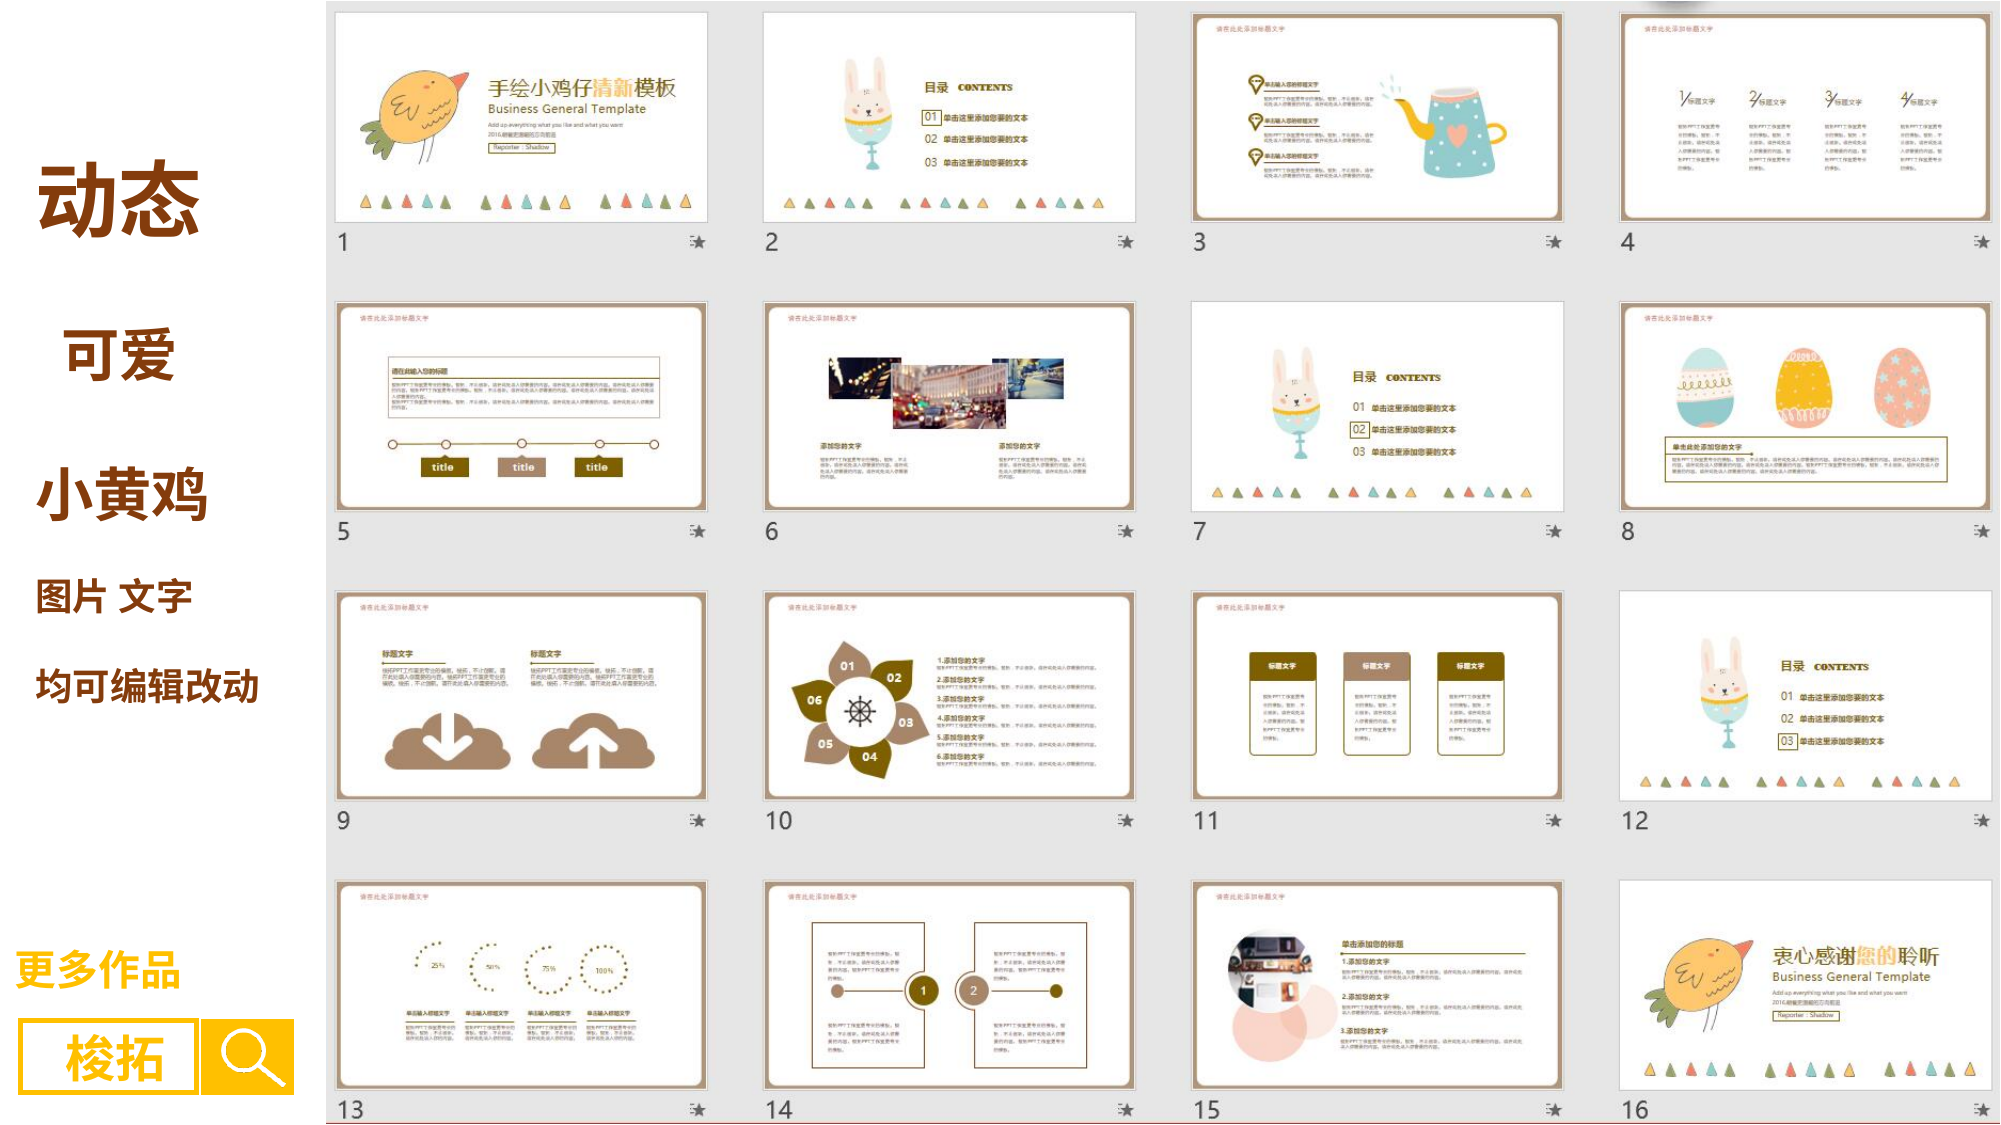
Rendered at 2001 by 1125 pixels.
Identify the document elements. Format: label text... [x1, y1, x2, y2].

picture [326, 1, 2000, 1124]
text_box [1, 0, 299, 1125]
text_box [0, 936, 292, 1096]
text_box 动态 可爱 小黄鸡 图片 文字 均可编辑改动 [20, 41, 280, 716]
